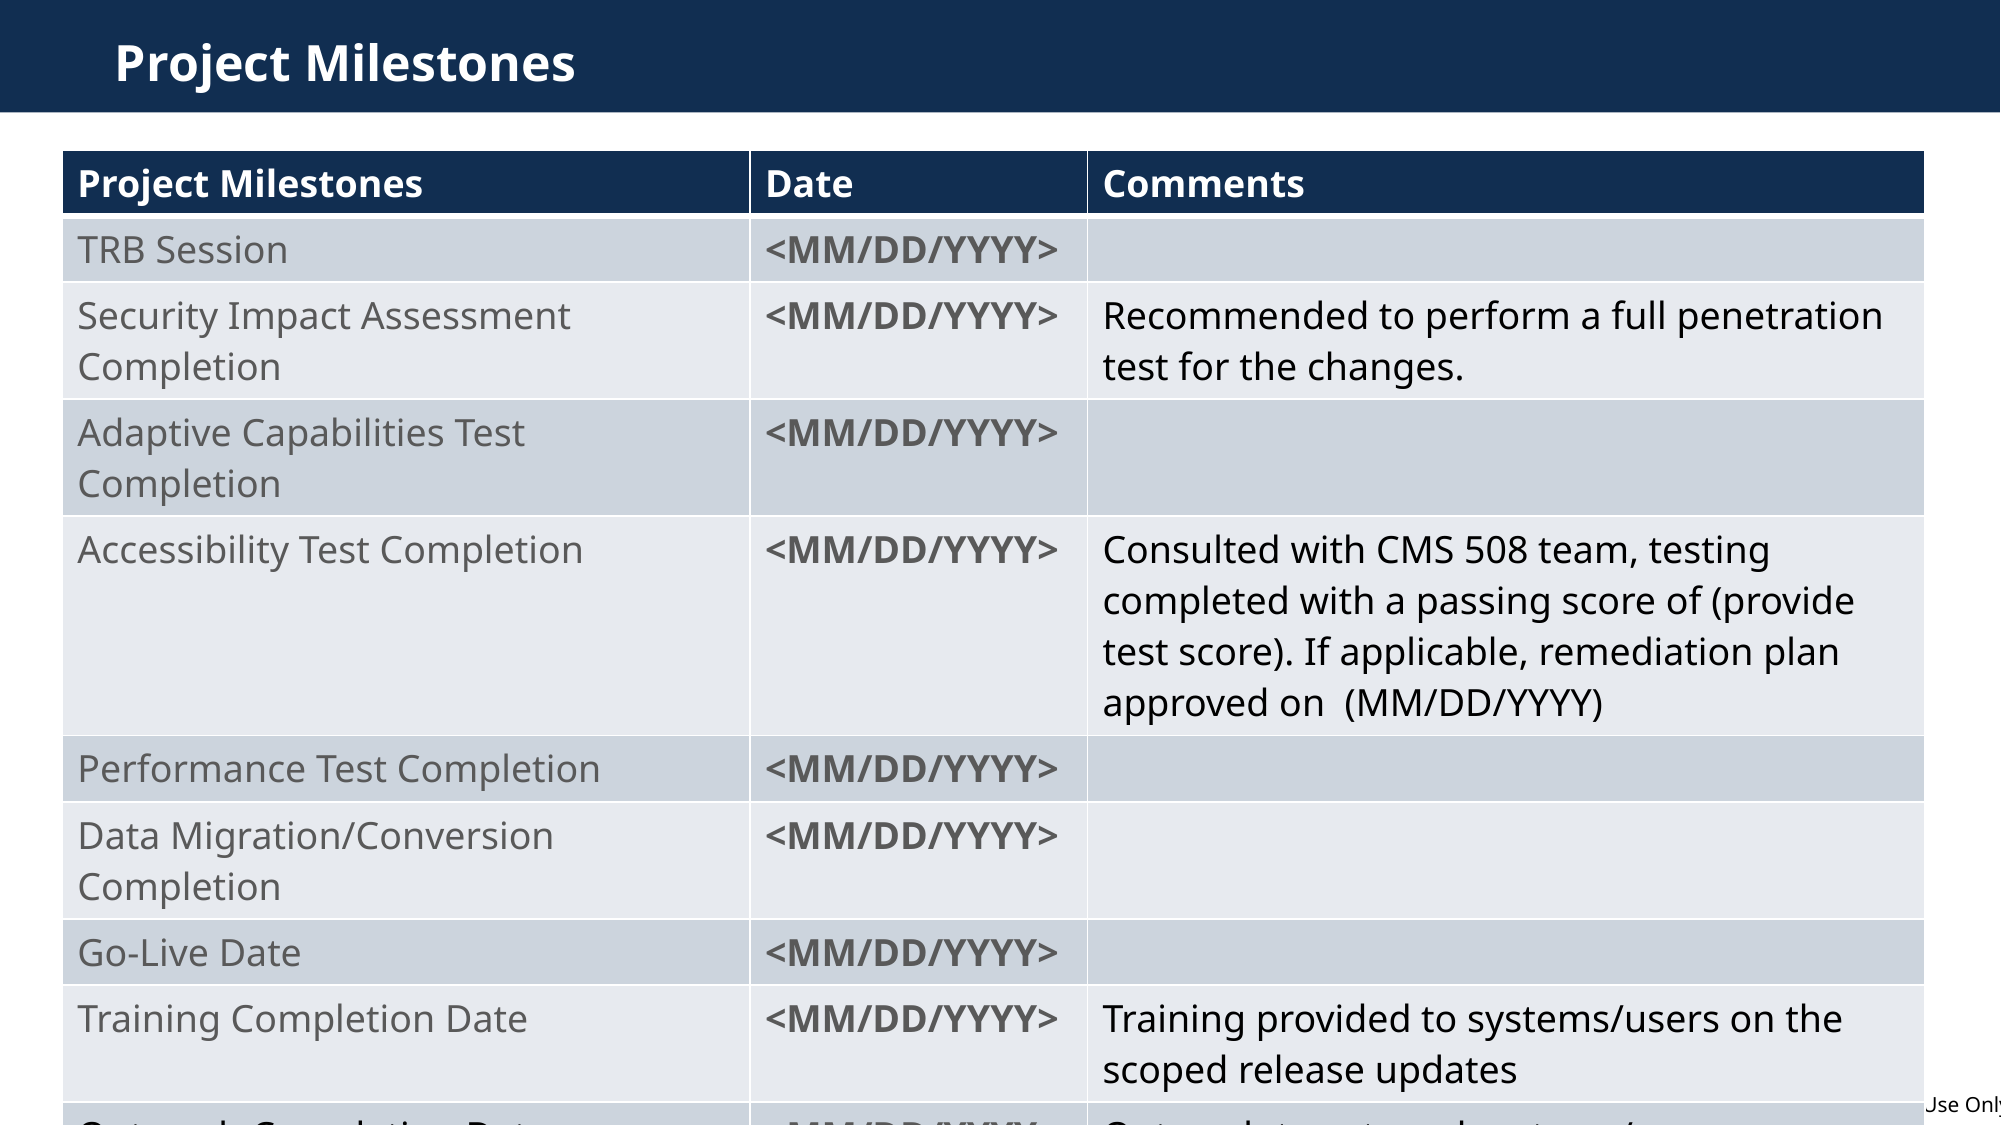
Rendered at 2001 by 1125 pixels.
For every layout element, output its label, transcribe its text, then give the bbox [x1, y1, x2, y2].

table_header Comments [1088, 151, 1924, 213]
table_cell <MM/DD/YYYY> [751, 283, 1087, 398]
table_cell Performance Test Completion [63, 736, 749, 801]
table_cell <MM/DD/YYYY> [751, 736, 1087, 801]
table_cell Outreach Completion Date [63, 1103, 749, 1125]
table_cell [1088, 736, 1924, 801]
table_cell <MM/DD/YYYY> [751, 400, 1087, 515]
table_cell Data Migration/Conversion Completion [63, 803, 749, 918]
title Project Milestones [99, 29, 998, 93]
table_cell Training provided to systems/users on the scoped release updates [1088, 986, 1924, 1101]
table_cell <MM/DD/YYYY> [751, 1103, 1087, 1125]
table_cell Consulted with CMS 508 team, testing completed with a passing score of (provide test score). If applicable, remediation plan approved on (MM/DD/YYYY) [1088, 517, 1924, 735]
table_cell <MM/DD/YYYY> [751, 803, 1087, 918]
table_cell Go-Live Date [63, 920, 749, 984]
table_cell Adaptive Capabilities Test Completion [63, 400, 749, 515]
table_cell <MM/DD/YYYY> [751, 219, 1087, 281]
table_header Project Milestones [63, 151, 749, 213]
table_cell <MM/DD/YYYY> [751, 920, 1087, 984]
table_cell Security Impact Assessment Completion [63, 283, 749, 398]
table_cell [1088, 400, 1924, 515]
table_cell Training Completion Date [63, 986, 749, 1101]
table_cell <MM/DD/YYYY> [751, 986, 1087, 1101]
table_cell [1088, 920, 1924, 984]
table_cell Outreach to external systems/users on updated process or release feature or outages [1088, 1103, 1924, 1125]
table_cell [1088, 803, 1924, 918]
table_cell [1088, 219, 1924, 281]
table_header Date [751, 151, 1087, 213]
table_cell TRB Session [63, 219, 749, 281]
table_cell Accessibility Test Completion [63, 517, 749, 735]
table_cell <MM/DD/YYYY> [751, 517, 1087, 735]
table_cell Recommended to perform a full penetration test for the changes. [1088, 283, 1924, 398]
